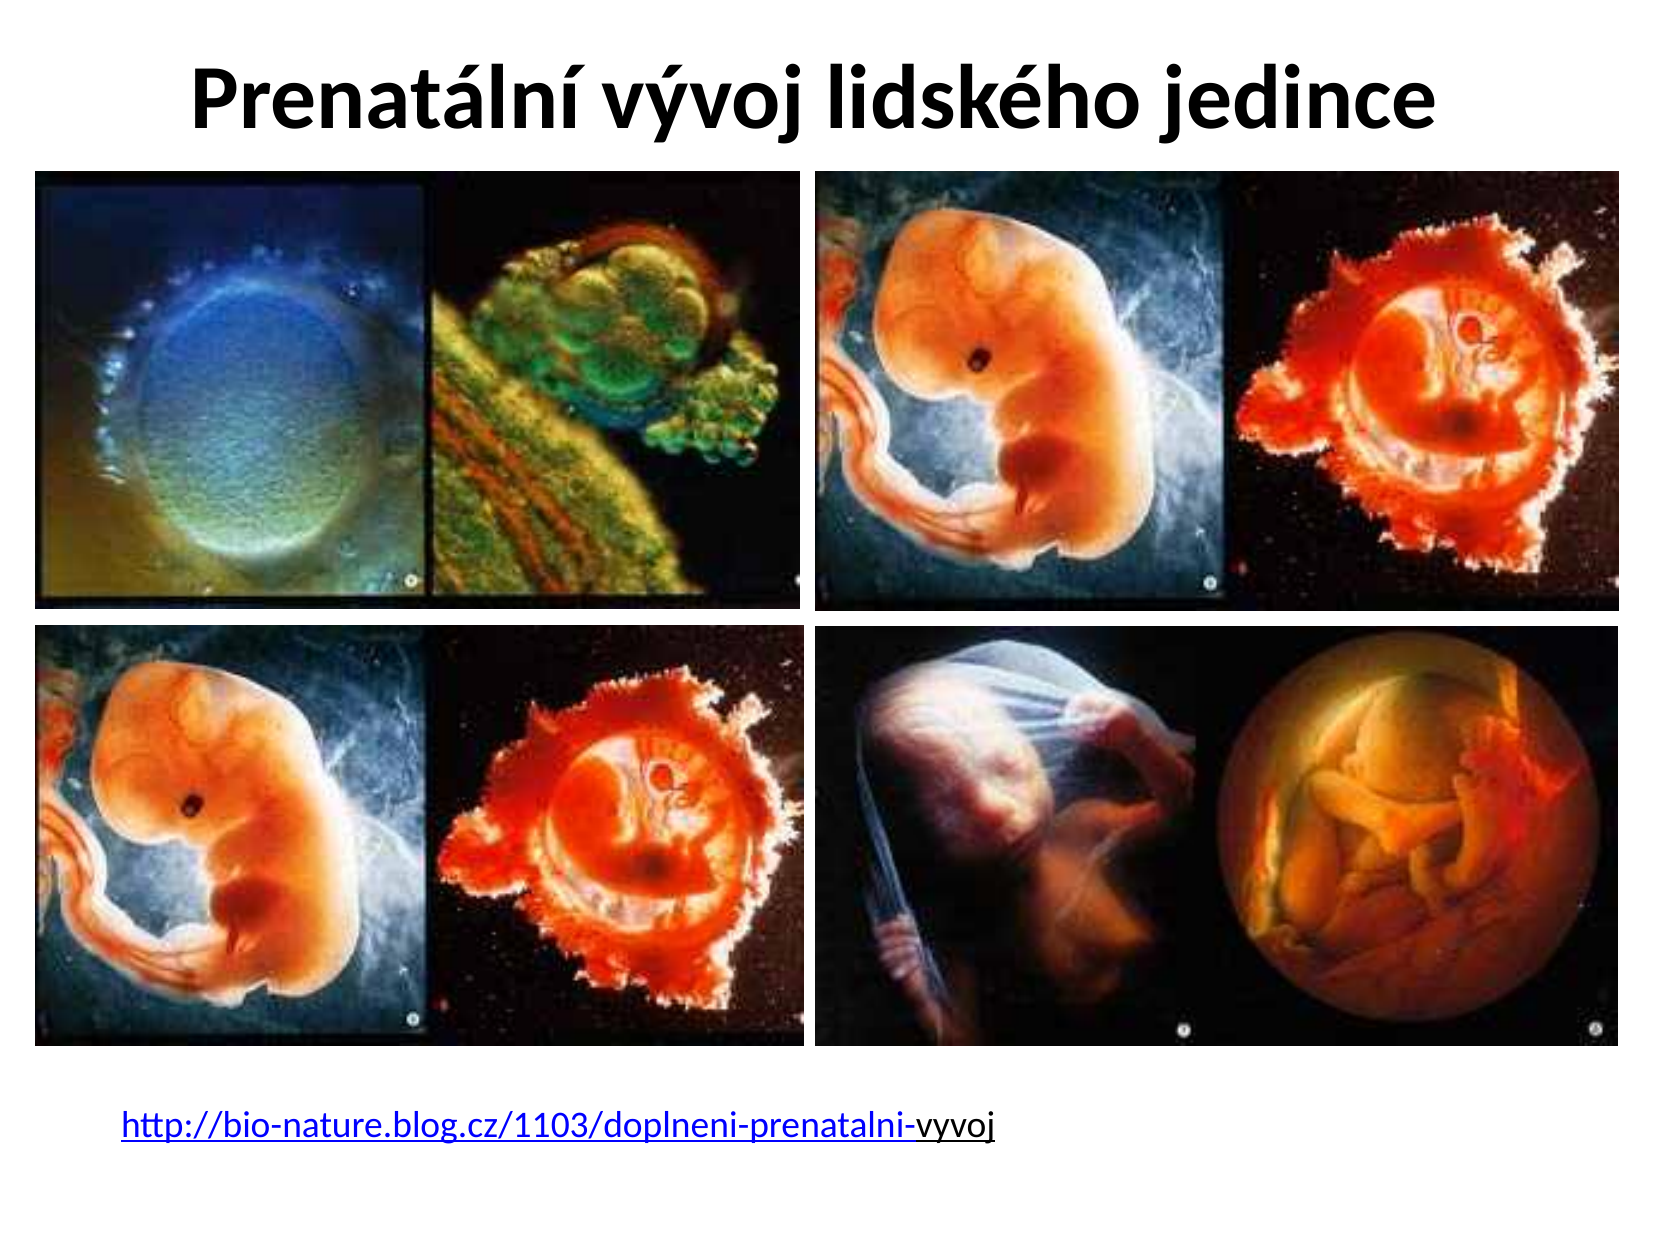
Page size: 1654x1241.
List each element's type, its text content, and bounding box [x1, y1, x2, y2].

picture [814, 625, 1619, 1046]
text_box http://bio-nature.blog.cz/1103/doplneni-prenatalni-vyvoj [106, 1092, 1430, 1153]
picture [814, 170, 1619, 611]
picture [35, 170, 800, 609]
picture [35, 625, 804, 1046]
text_box Prenatální vývoj lidského jedince [47, 29, 1583, 155]
